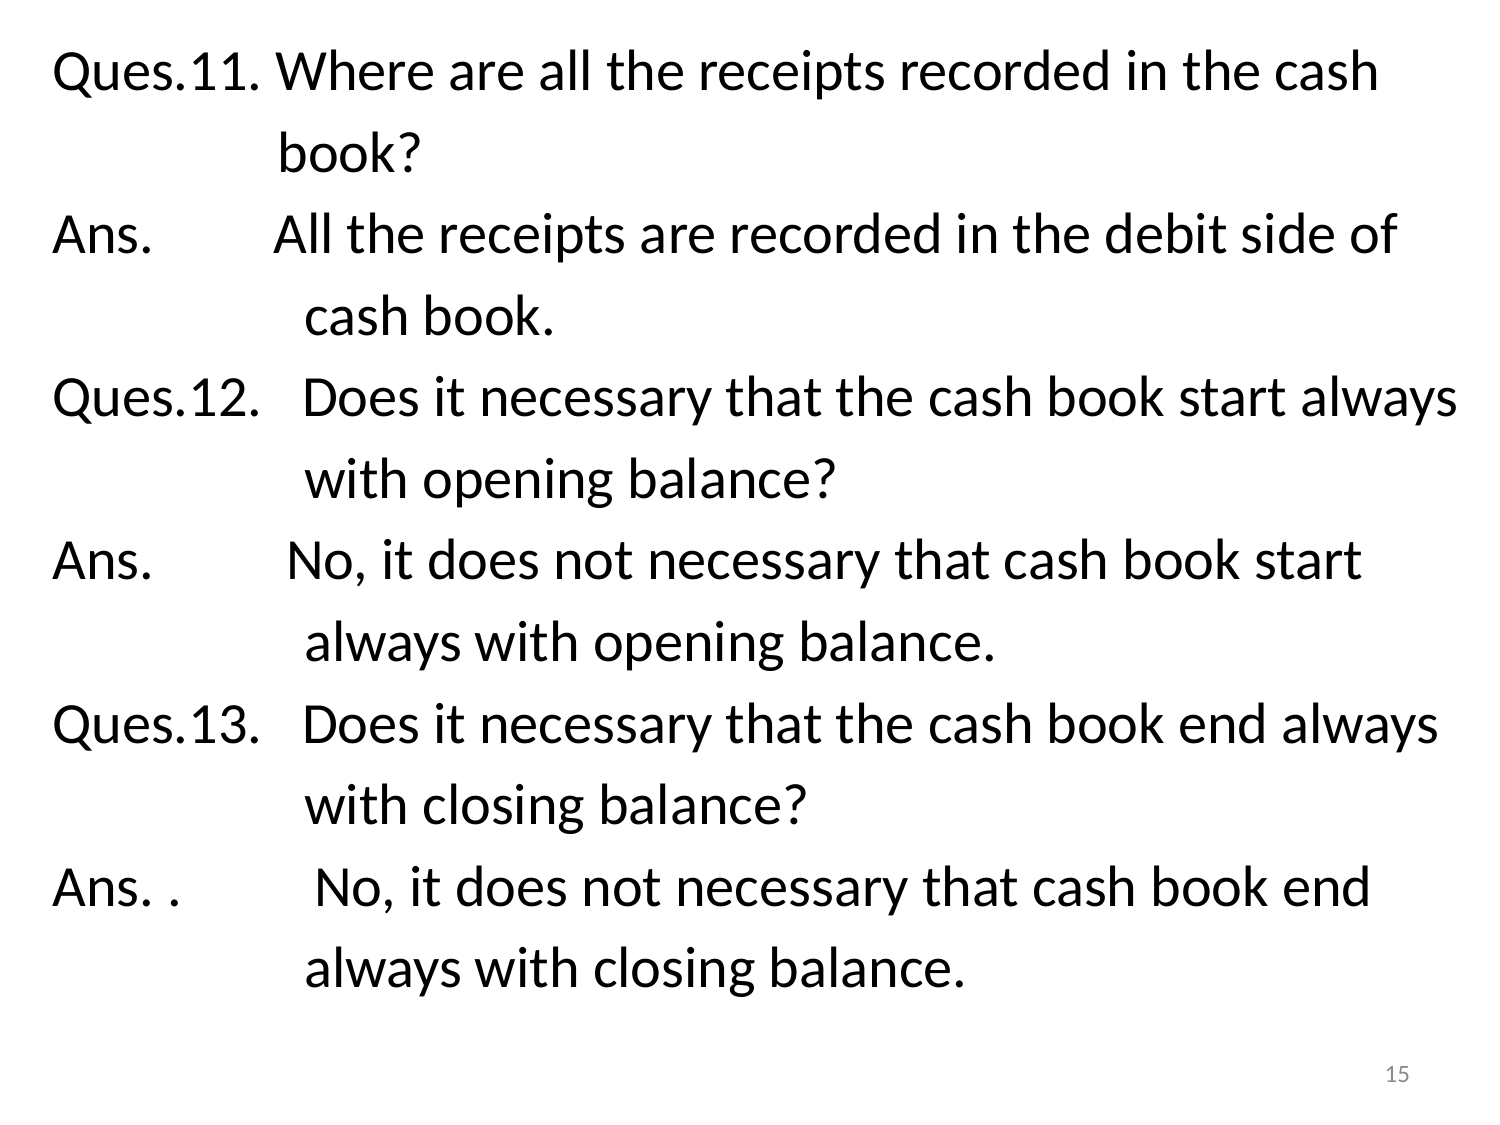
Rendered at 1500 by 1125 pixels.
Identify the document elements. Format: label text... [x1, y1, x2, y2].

list Ques.11. Where are all the receipts recorded in the cash book? Ans. All the receipts are recorded in the debit side of cash book. Ques.12. Does it necessary that the cash book start always with opening balance? Ans. No, it does not necessary that cash book start always with opening balance. Ques.13. Does it necessary that the cash book end always with closing balance? Ans. . No, it does not necessary that cash book end always with closing balance. [37, 24, 1488, 1100]
slide_number 15 [1074, 1042, 1425, 1103]
